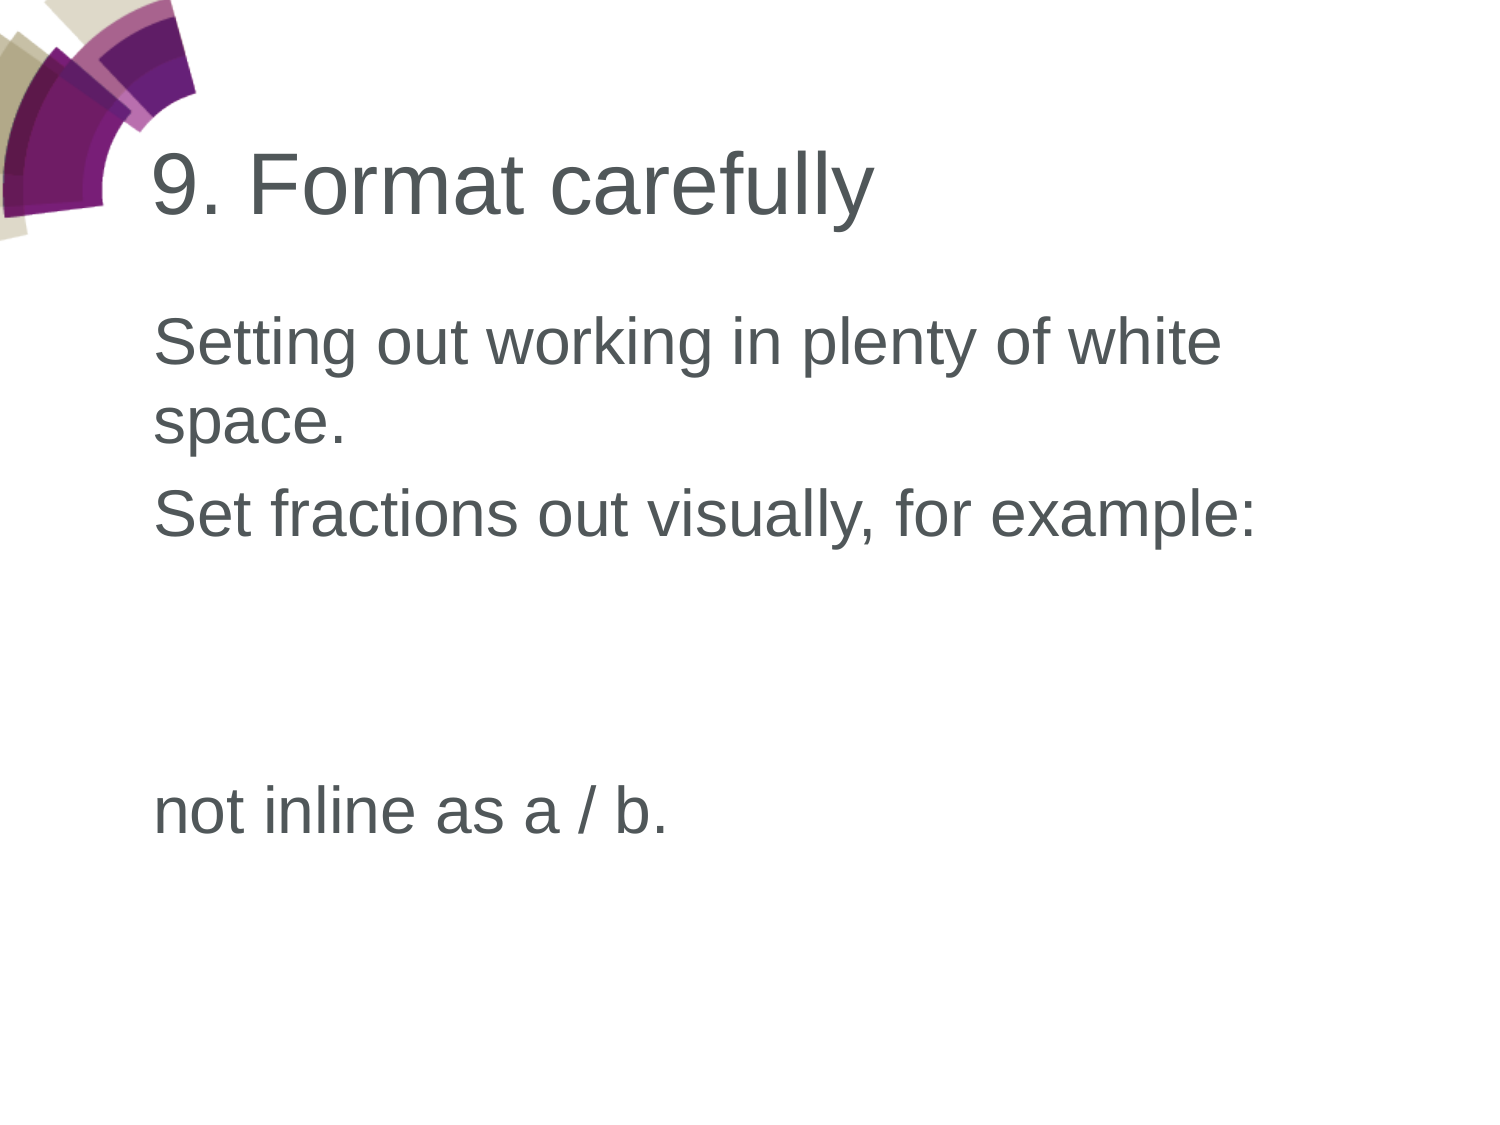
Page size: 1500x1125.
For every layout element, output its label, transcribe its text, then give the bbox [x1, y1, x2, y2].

picture [0, 0, 1500, 1125]
list 9. Format carefully [135, 119, 1282, 297]
